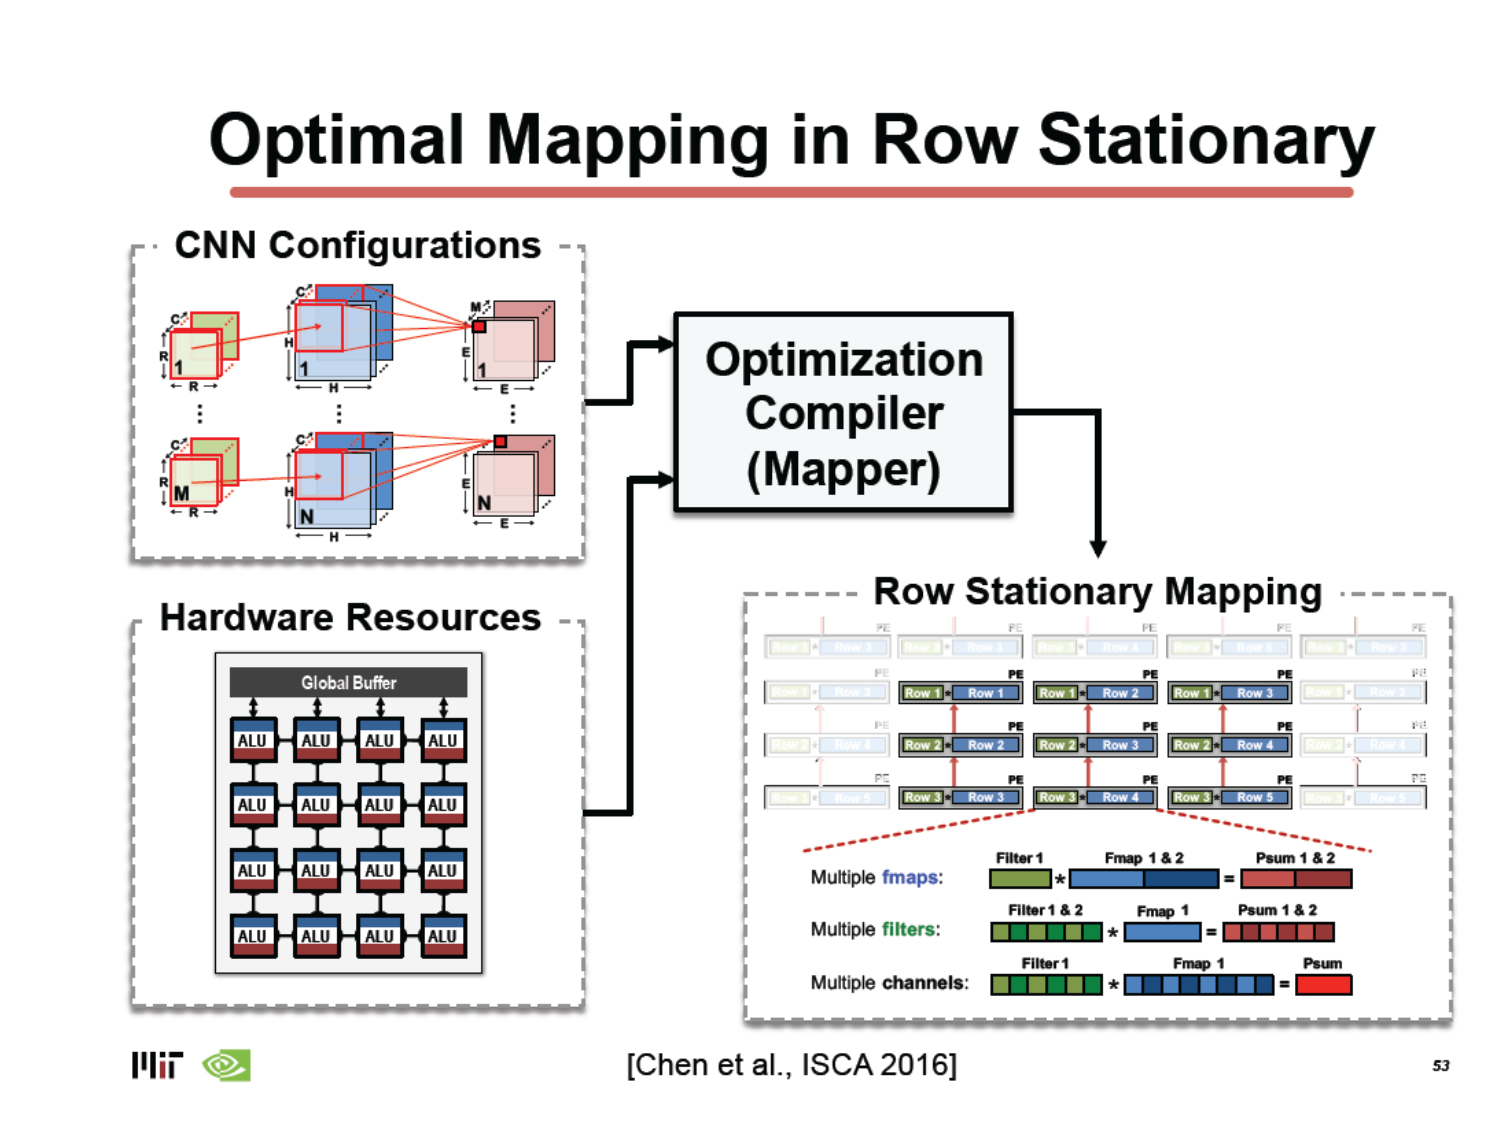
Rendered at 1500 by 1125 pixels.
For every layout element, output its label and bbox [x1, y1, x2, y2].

picture [112, 94, 1466, 1088]
